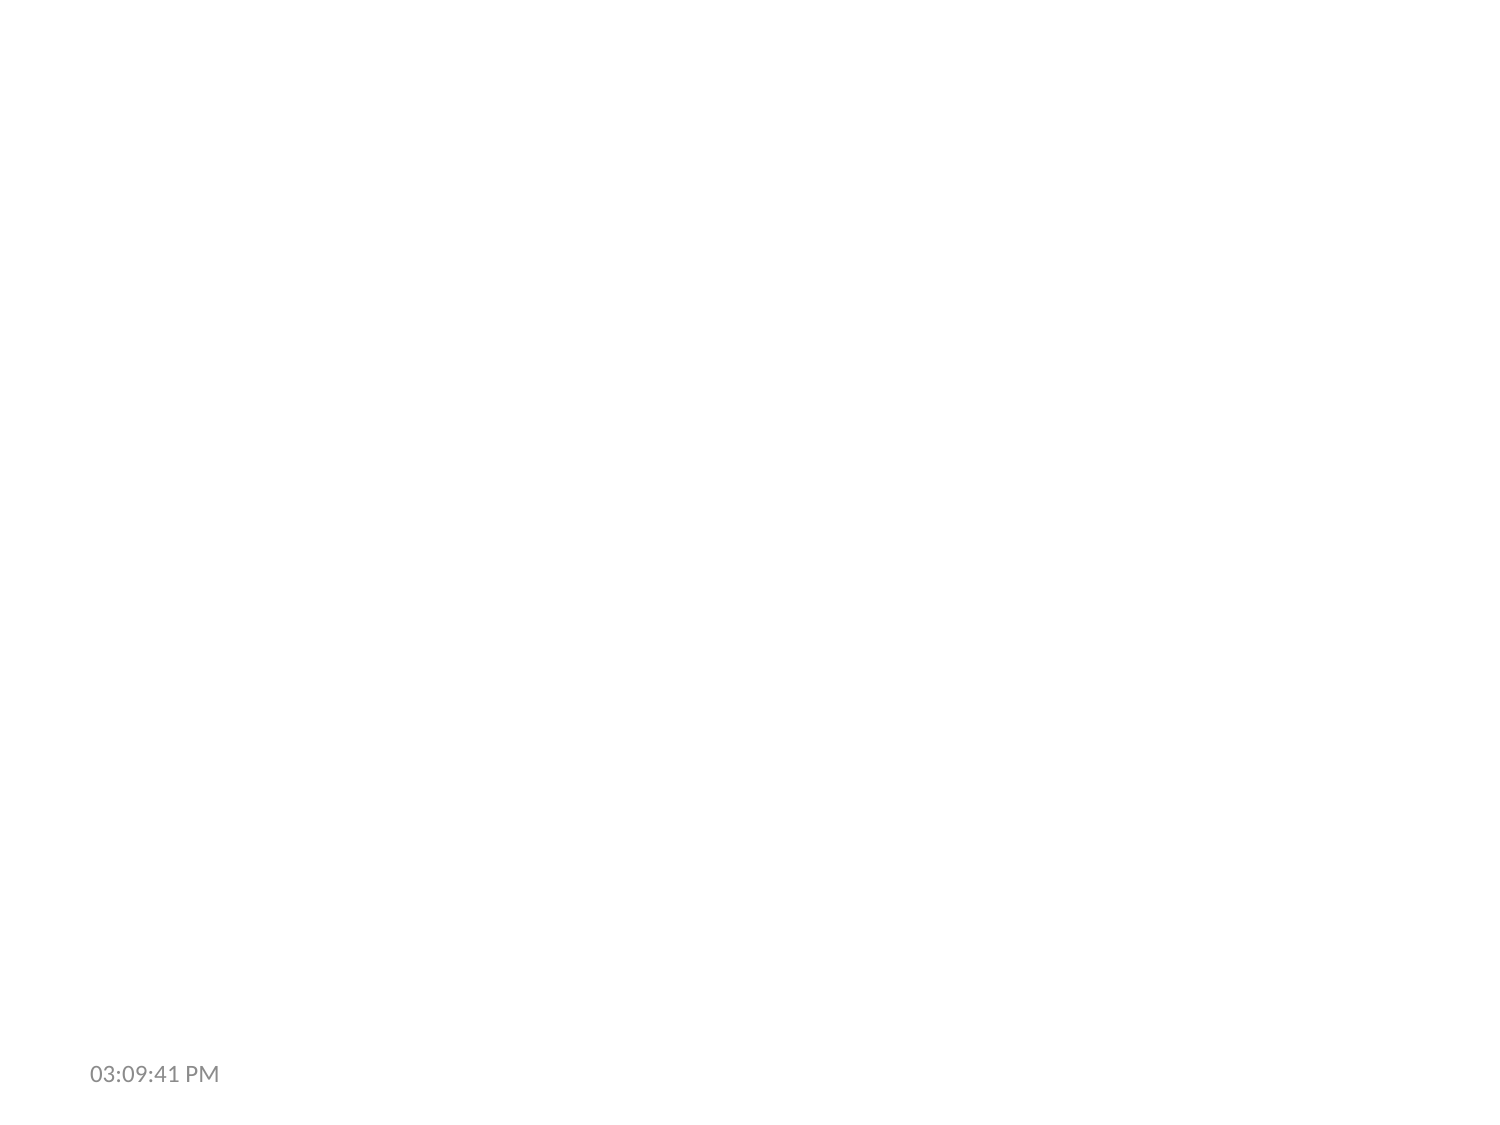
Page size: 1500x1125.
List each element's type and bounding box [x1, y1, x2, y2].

slide_number [75, 1042, 425, 1103]
